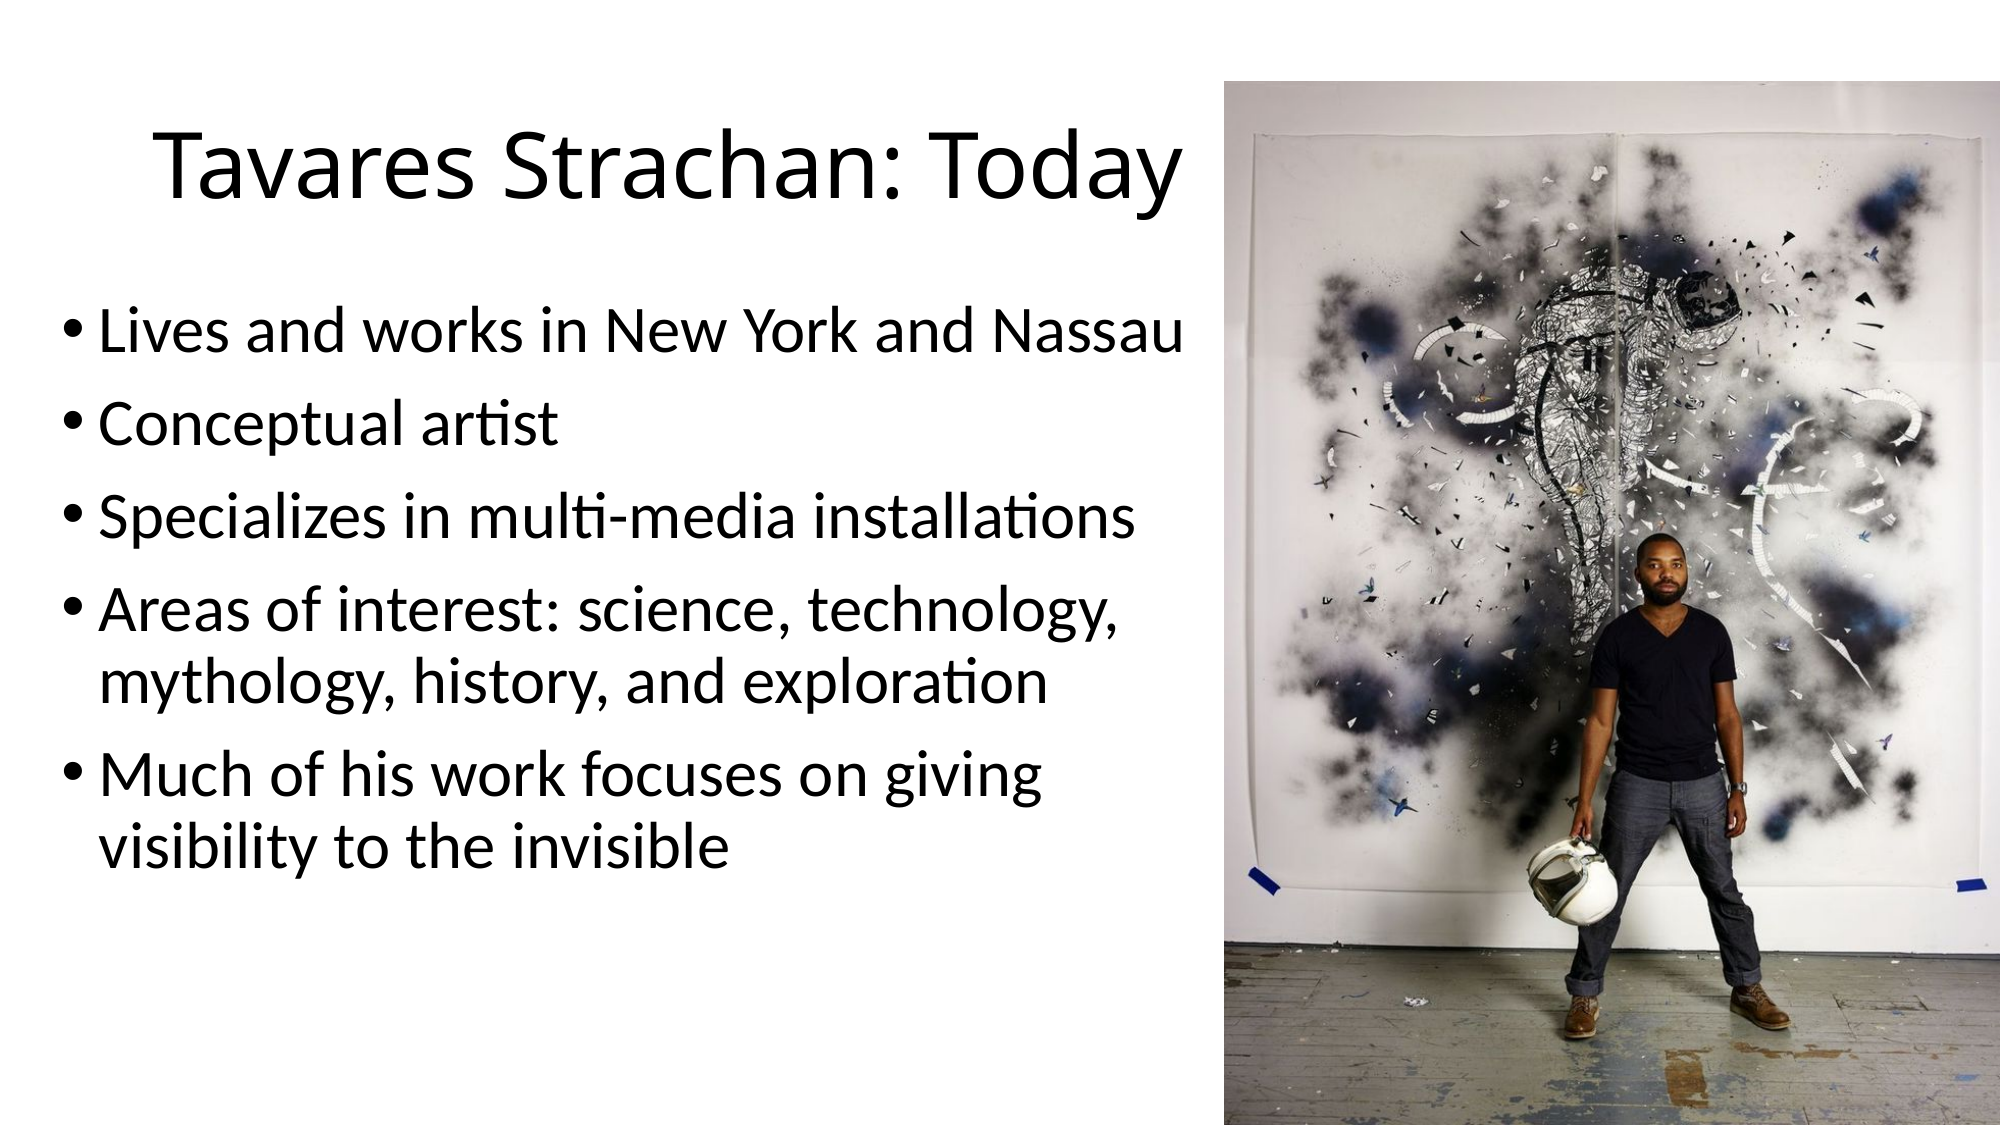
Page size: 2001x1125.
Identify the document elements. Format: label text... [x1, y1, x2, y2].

list Lives and works in New York and Nassau Conceptual artist Specializes in multi-media installations Areas of interest: science, technology, mythology, history, and exploration Much of his work focuses on giving visibility to the invisible [46, 287, 1224, 1001]
picture [1224, 81, 2000, 1125]
title Tavares Strachan: Today [137, 59, 1863, 278]
